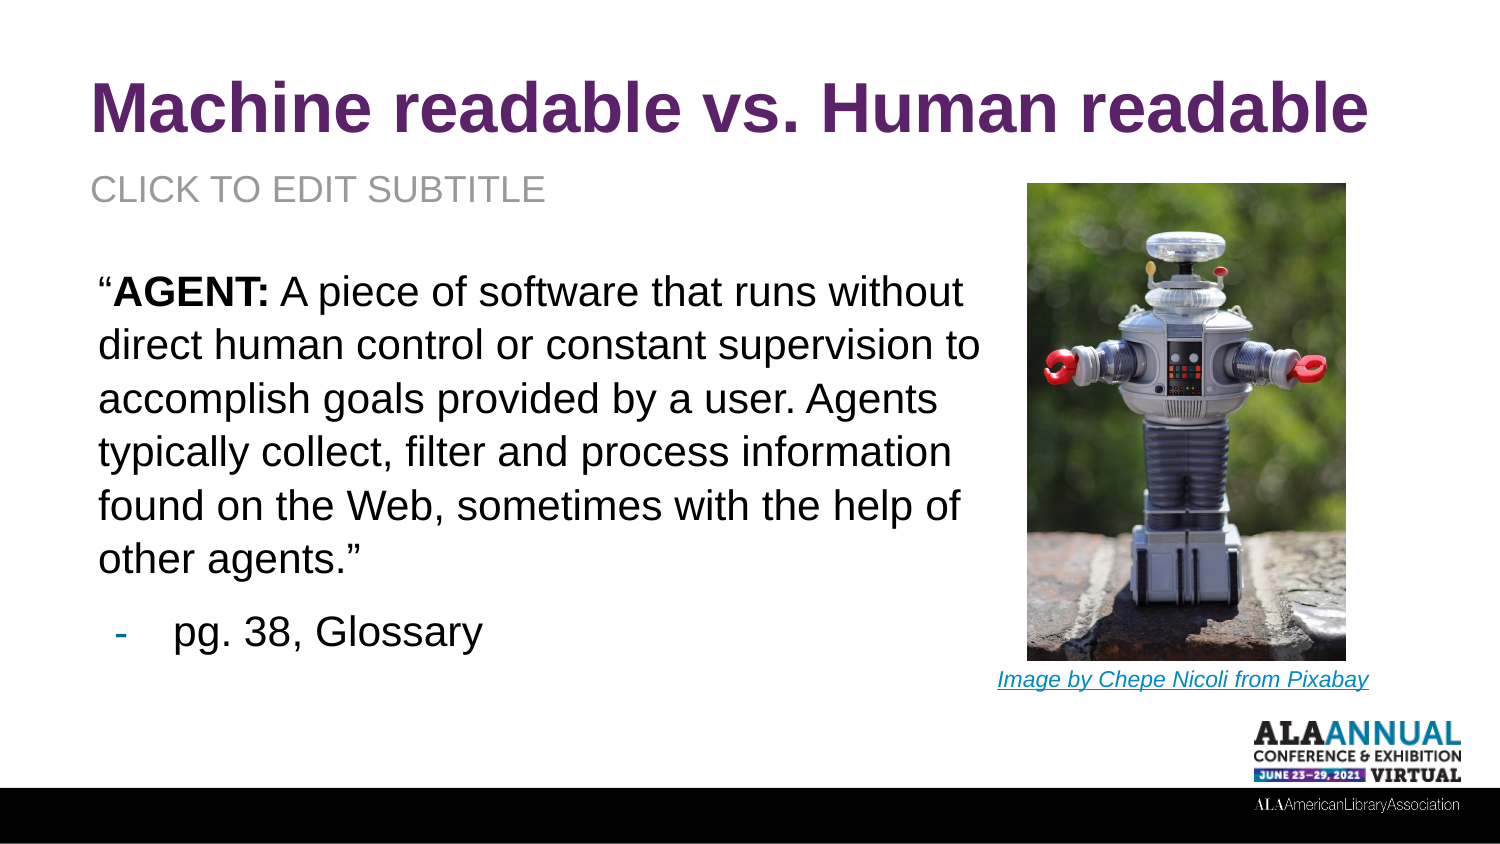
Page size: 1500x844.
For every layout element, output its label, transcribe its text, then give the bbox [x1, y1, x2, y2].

text_box Image by Chepe Nicoli from Pixabay [982, 650, 1392, 706]
picture [1027, 182, 1347, 661]
picture [1254, 721, 1461, 782]
picture [1381, 721, 1390, 736]
picture [1451, 721, 1461, 741]
picture [1405, 721, 1415, 741]
picture [1355, 721, 1364, 735]
list “AGENT: A piece of software that runs without direct human control or constant supervision to accomplish goals provided by a user. Agents typically collect, filter and process information found on the Web, sometimes with the help of other agents.” pg. 38, Glossary [83, 253, 1007, 701]
picture [1254, 798, 1459, 813]
title Machine readable vs. Human readable [75, 33, 1425, 175]
